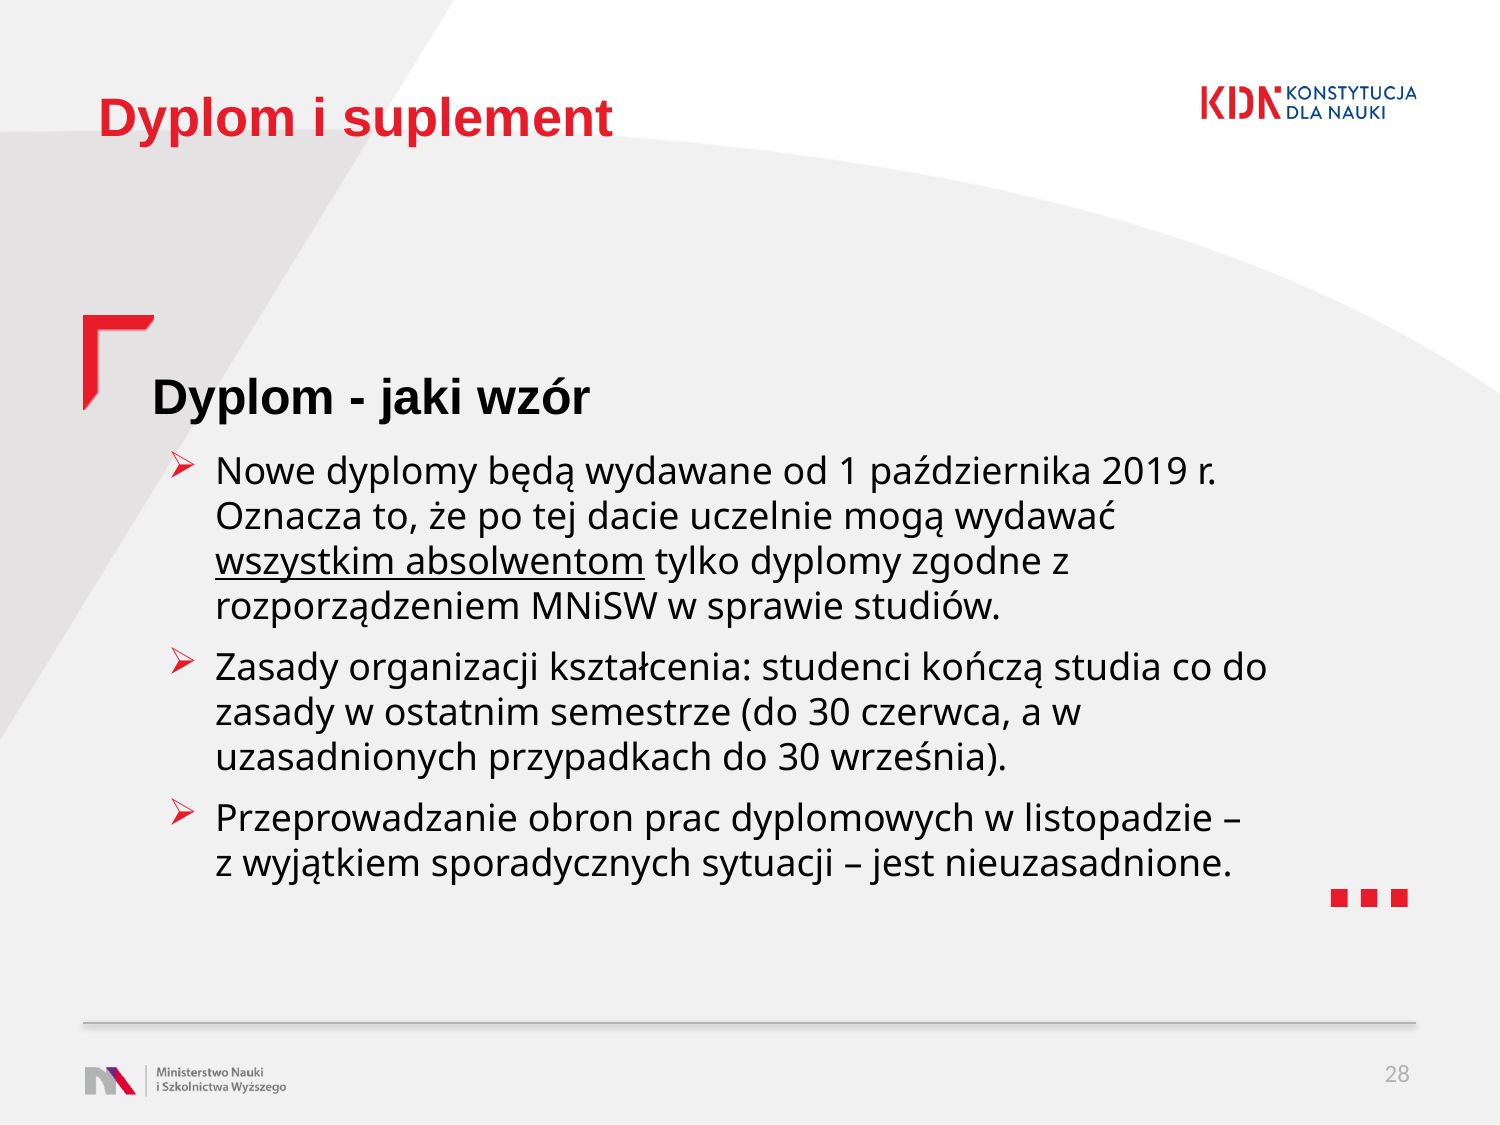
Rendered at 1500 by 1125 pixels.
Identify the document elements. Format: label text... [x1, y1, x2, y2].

list Nowe dyplomy będą wydawane od 1 października 2019 r. Oznacza to, że po tej dacie uczelnie mogą wydawać wszystkim absolwentom tylko dyplomy zgodne z rozporządzeniem MNiSW w sprawie studiów. Zasady organizacji kształcenia: studenci kończą studia co do zasady w ostatnim semestrze (do 30 czerwca, a w uzasadnionych przypadkach do 30 września). Przeprowadzanie obron prac dyplomowych w listopadzie – z wyjątkiem sporadycznych sytuacji – jest nieuzasadnione. [153, 439, 1306, 918]
slide_number 28 [1074, 1042, 1425, 1103]
text_box Dyplom - jaki wzór [137, 357, 1259, 433]
title Dyplom i suplement [83, 74, 1170, 143]
picture [0, 0, 1500, 1125]
